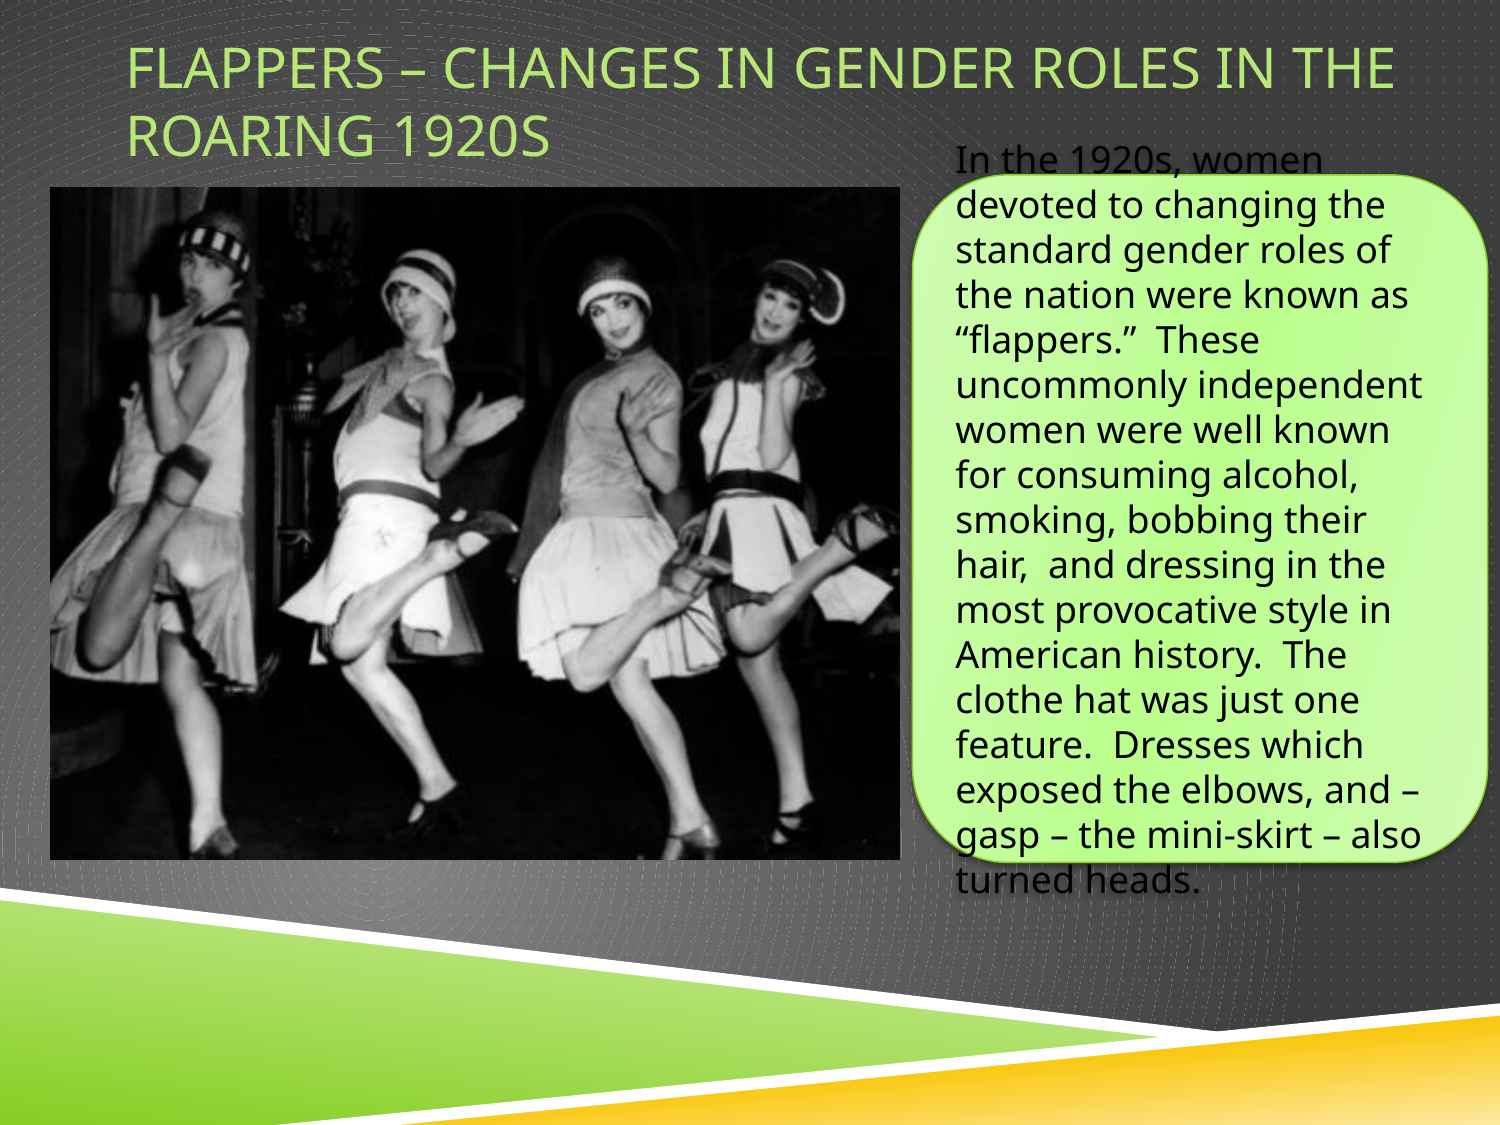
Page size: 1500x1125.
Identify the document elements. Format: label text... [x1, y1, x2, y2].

title Flappers – changes in gender roles in the roaring 1920s [125, 24, 1400, 175]
text_box In the 1920s, women devoted to changing the standard gender roles of the nation were known as “flappers.” These uncommonly independent women were well known for consuming alcohol, smoking, bobbing their hair, and dressing in the most provocative style in American history. The clothe hat was just one feature. Dresses which exposed the elbows, and – gasp – the mini-skirt – also turned heads. [911, 174, 1489, 864]
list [49, 187, 901, 860]
